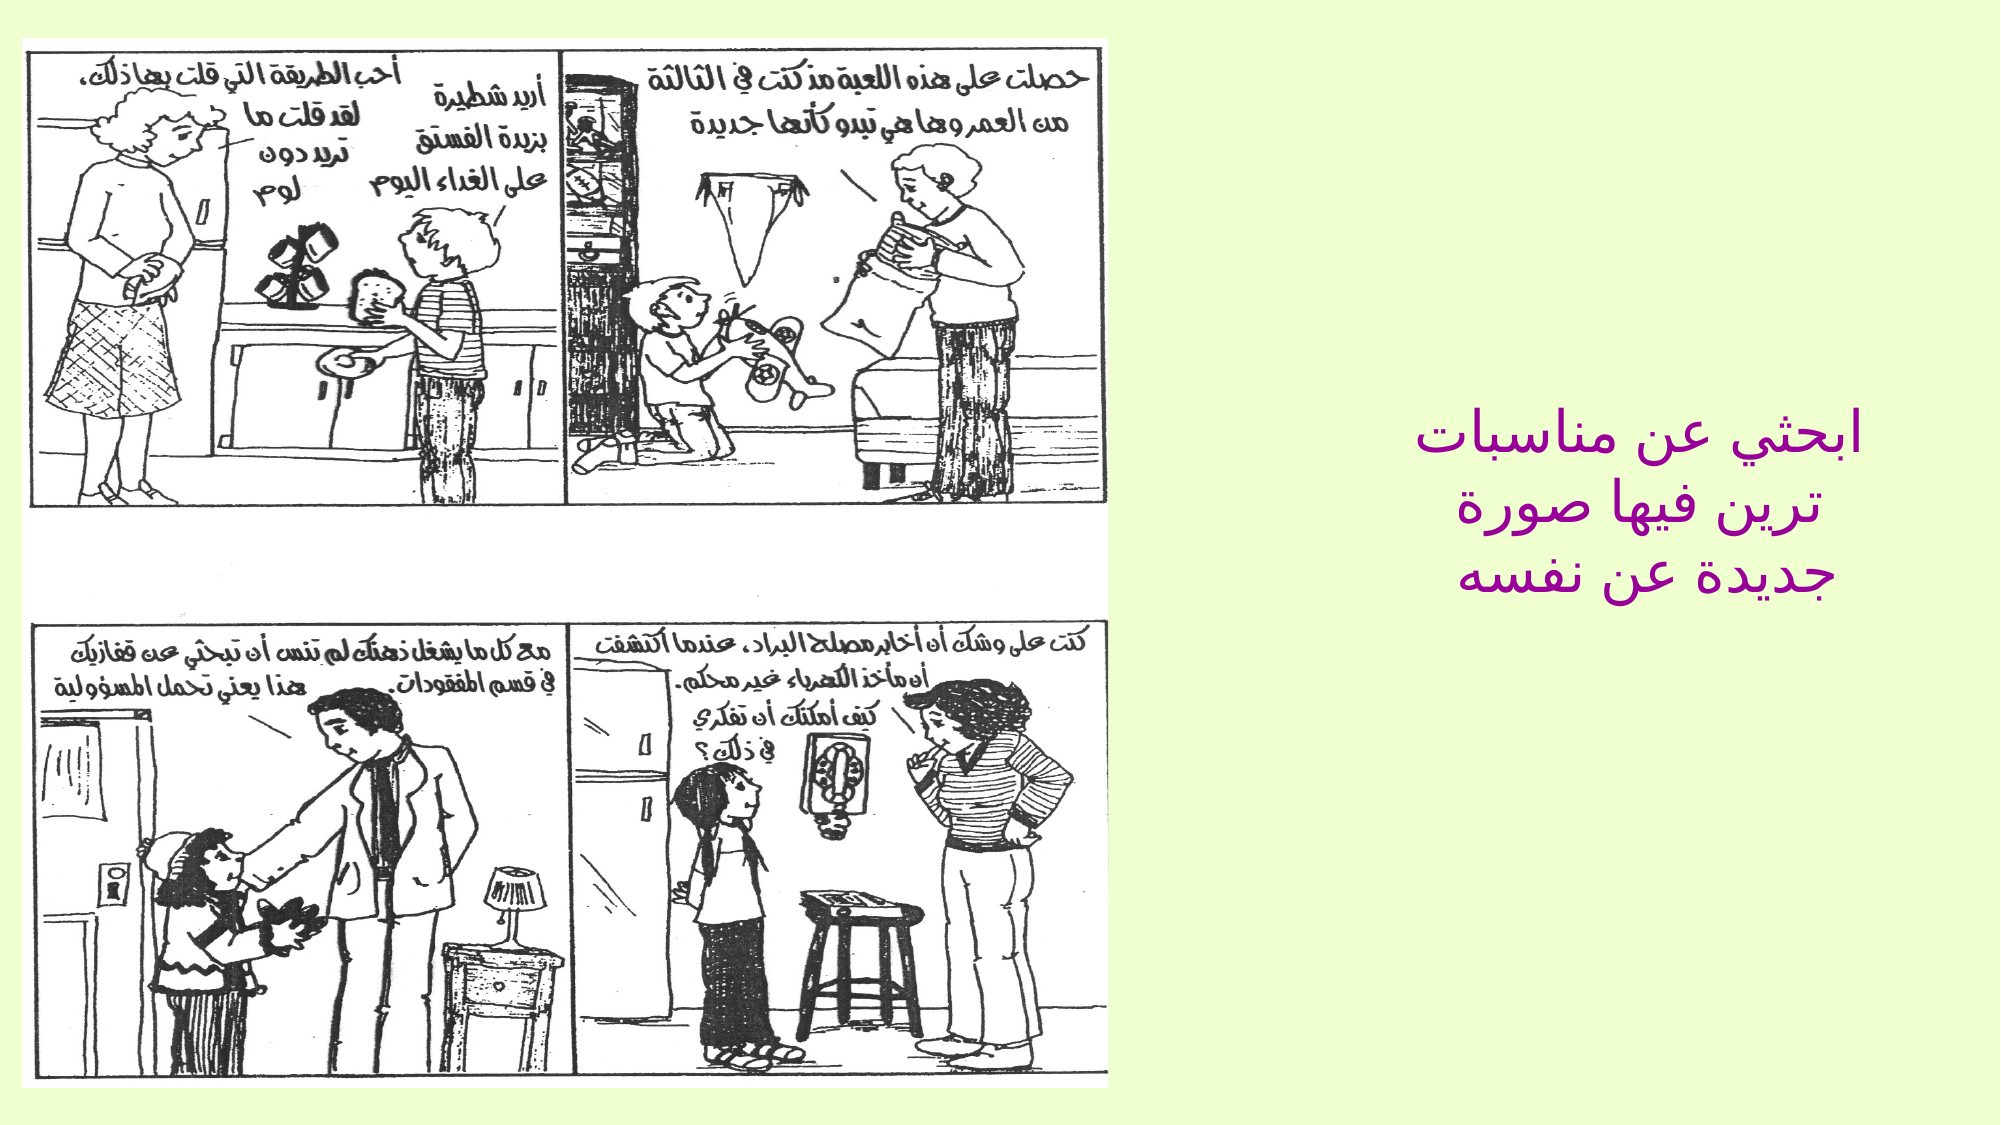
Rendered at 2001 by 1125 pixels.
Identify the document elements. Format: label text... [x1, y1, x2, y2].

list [22, 37, 1109, 1088]
text_box ابحثي عن مناسبات ترين فيها صورة جديدة عن نفسه [1365, 386, 1914, 612]
